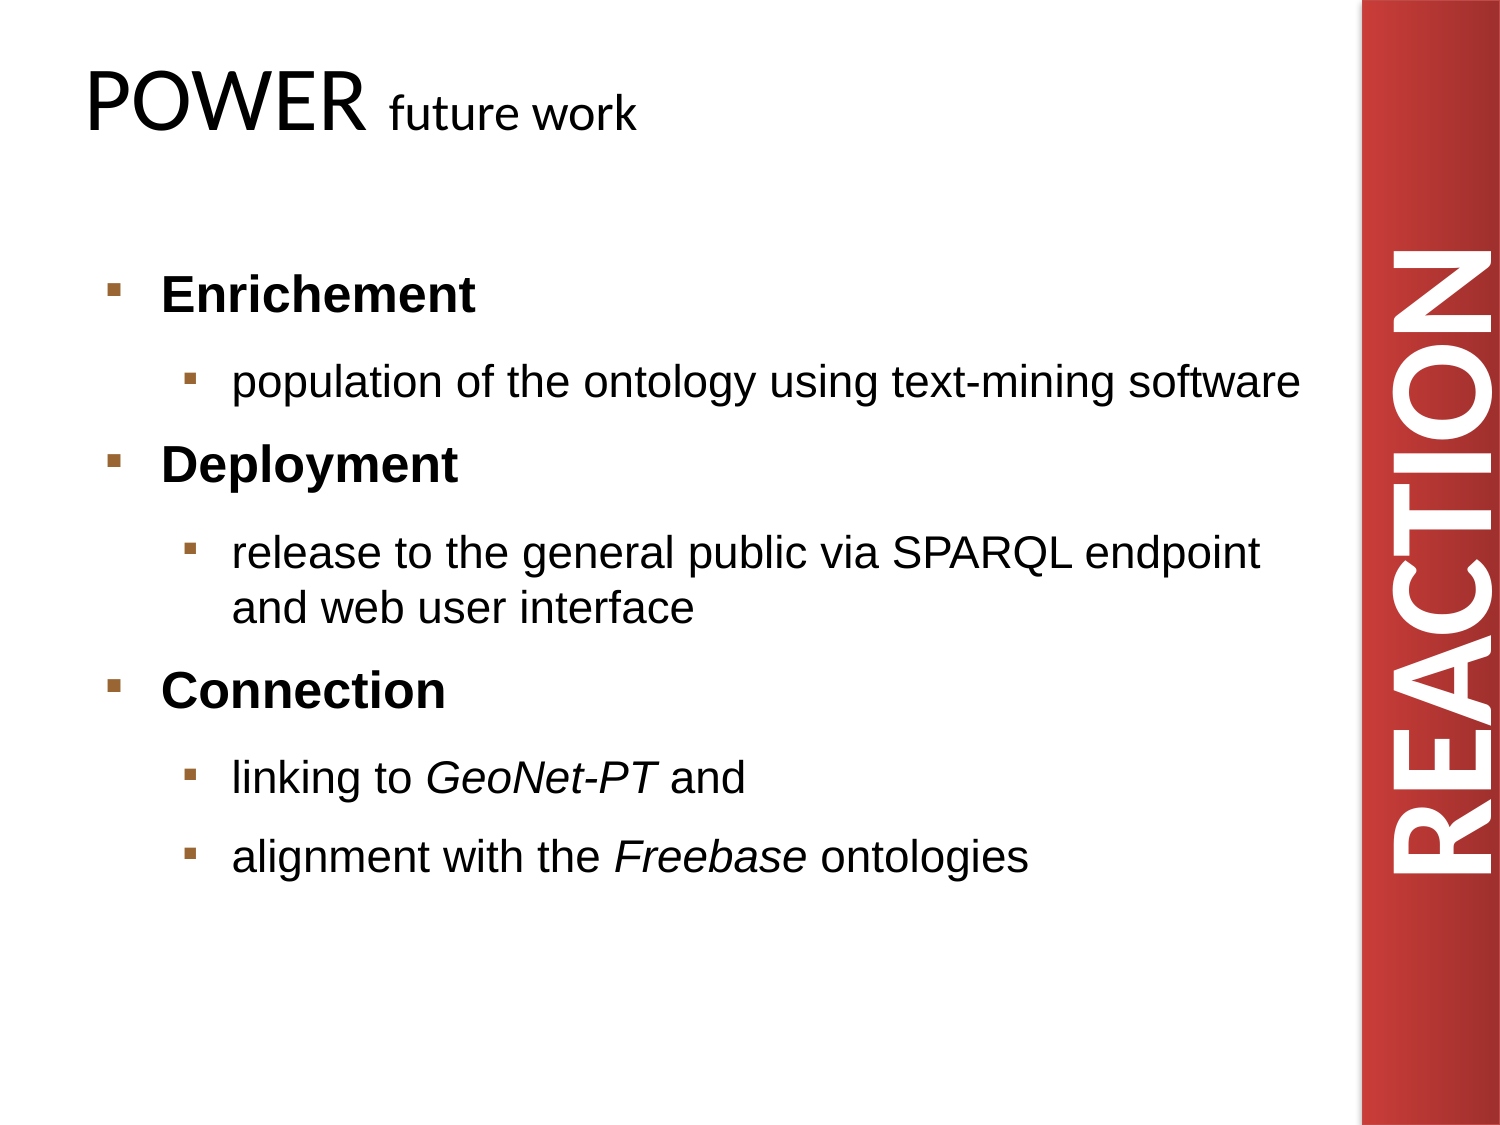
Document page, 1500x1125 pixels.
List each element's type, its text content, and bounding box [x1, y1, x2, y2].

title POWER future work [69, 6, 1420, 182]
list Enrichement population of the ontology using text-mining software Deployment release to the general public via SPARQL endpoint and web user interface Connection linking to GeoNet-PT and alignment with the Freebase ontologies [75, 252, 1365, 982]
